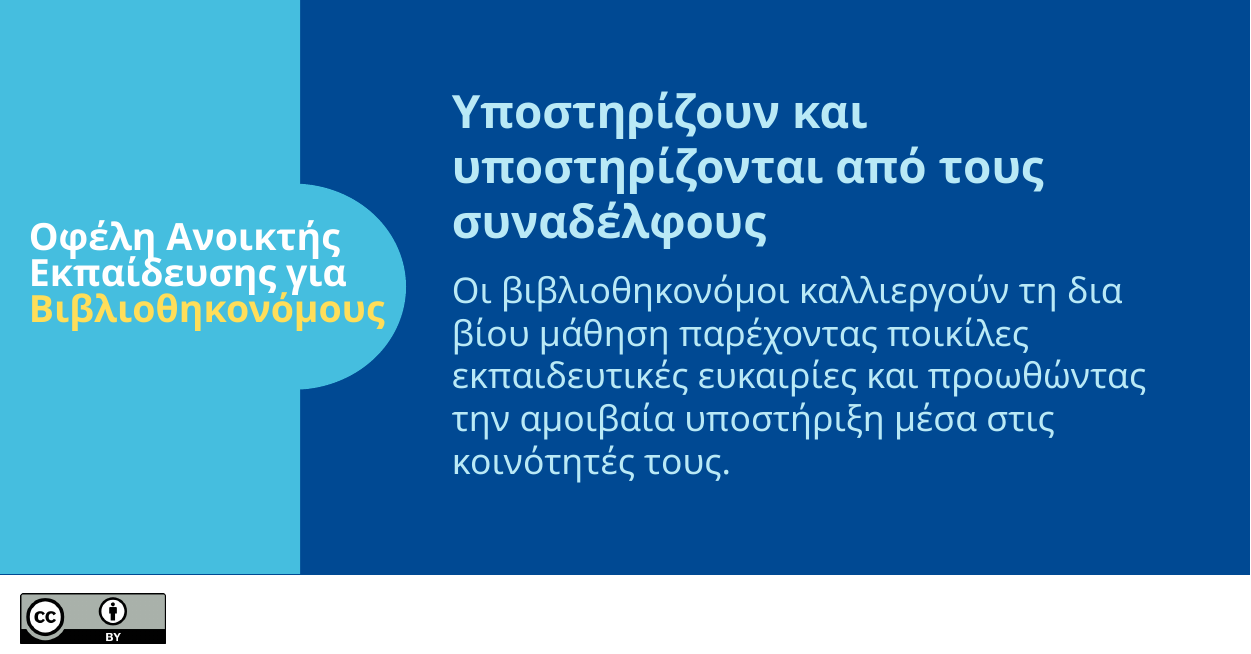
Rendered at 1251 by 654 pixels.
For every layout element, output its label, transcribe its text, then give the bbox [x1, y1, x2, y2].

picture [20, 592, 166, 645]
text_box Υποστηρίζουν και υποστηρίζονται από τους συναδέλφους Οι βιβλιοθηκονόμοι καλλιεργούν τη δια βίου μάθηση παρέχοντας ποικίλες εκπαιδευτικές ευκαιρίες και προωθώντας την αμοιβαία υποστήριξη μέσα στις κοινότητές τους. [439, 70, 1202, 494]
text_box [0, 0, 301, 574]
text_box [224, 183, 364, 206]
text_box [201, 345, 387, 390]
text_box Οφέλη Ανοικτής Εκπαίδευσης για Βιβλιοθηκονόμους [13, 206, 421, 345]
text_box [0, 582, 1250, 654]
